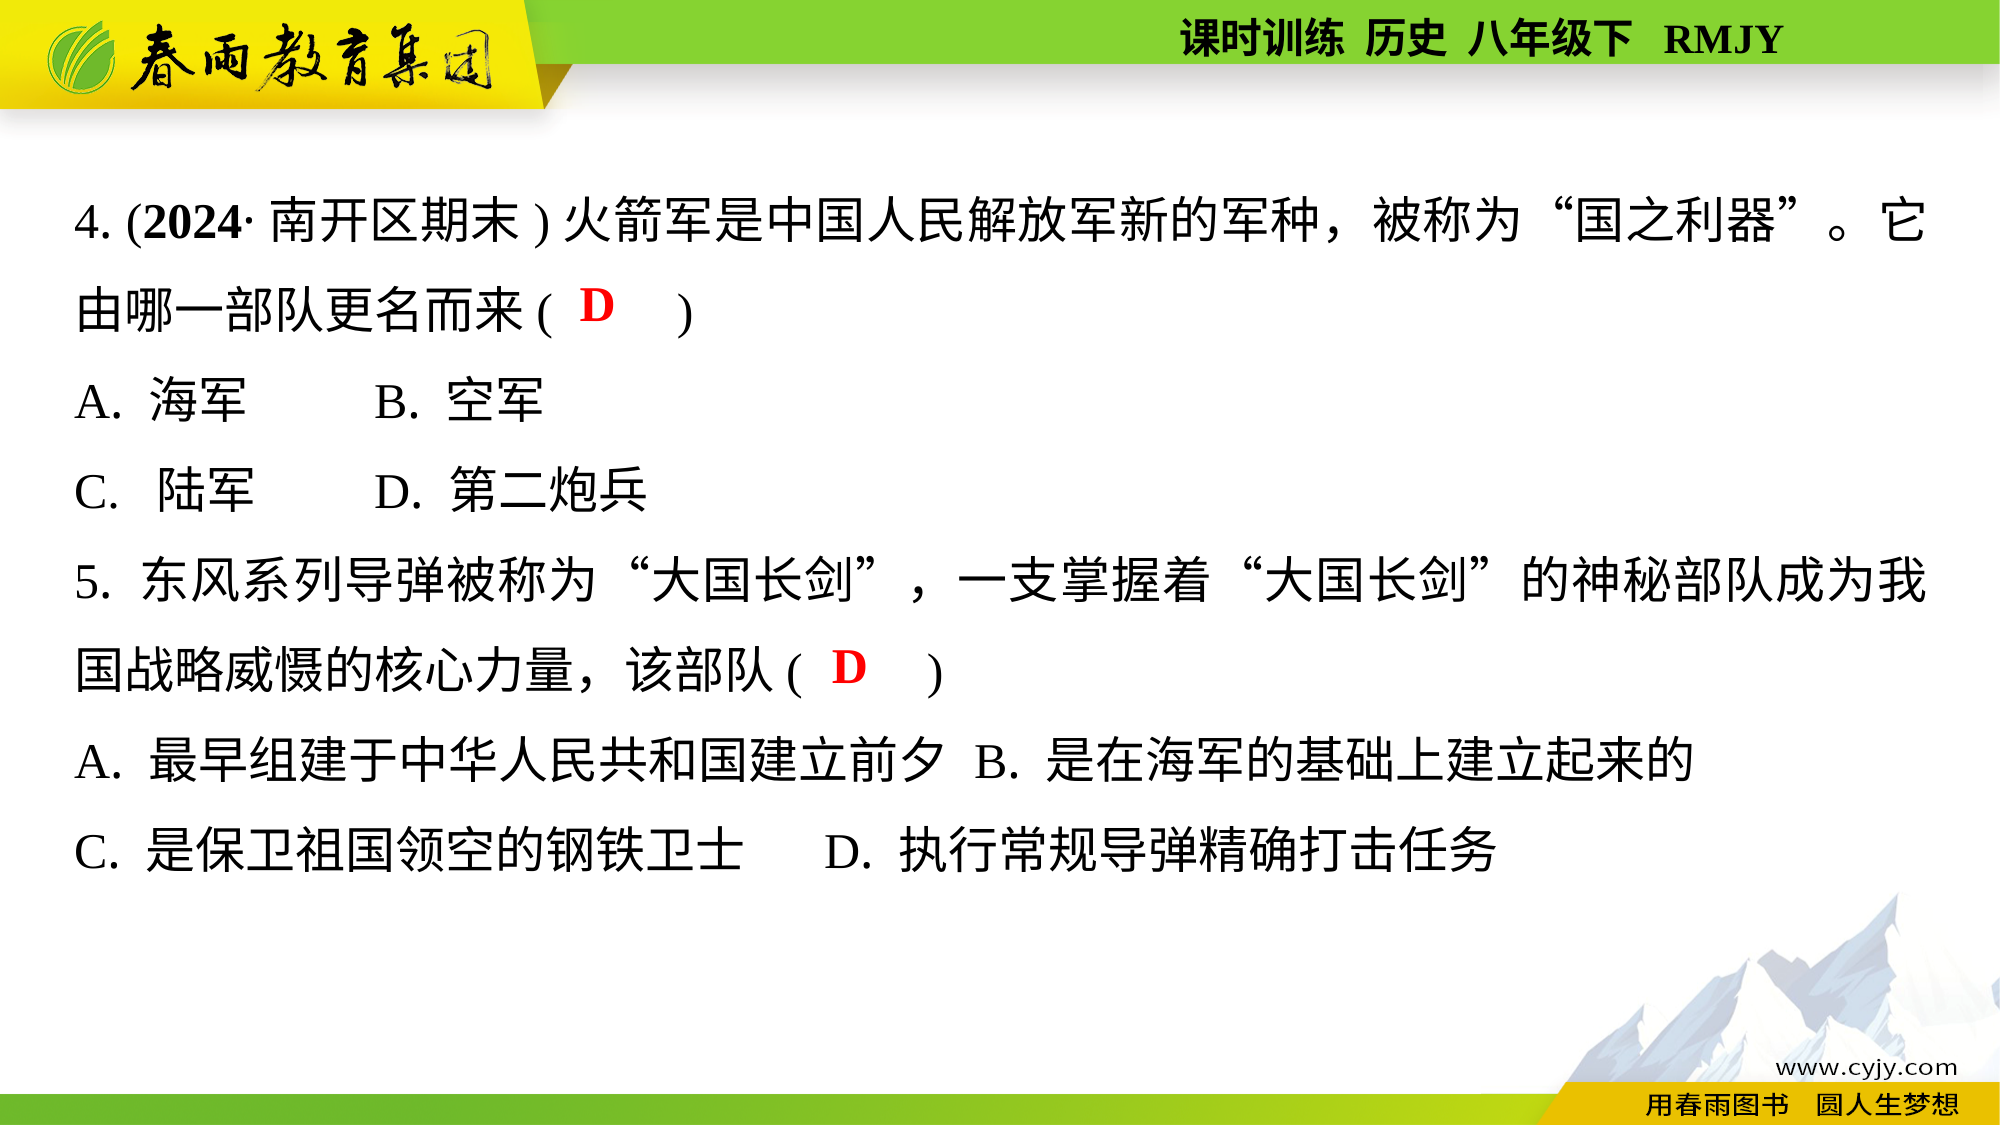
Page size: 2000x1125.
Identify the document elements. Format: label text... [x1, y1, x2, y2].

list 4. (2024·南开区期末)火箭军是中国人民解放军新的军种，被称为“国之利器”。它由哪一部队更名而来( ) A. 海军 B. 空军 C. 陆军 D. 第二炮兵 5. 东风系列导弹被称为“大国长剑”，一支掌握着“大国长剑”的神秘部队成为我国战略威慑的核心力量，该部队( ) A. 最早组建于中华人民共和国建立前夕 B. 是在海军的基础上建立起来的 C. 是保卫祖国领空的钢铁卫士 D. 执行常规导弹精确打击任务 [59, 151, 1944, 894]
text_box D [564, 264, 631, 339]
text_box D [817, 626, 883, 701]
picture [0, 0, 2000, 1125]
